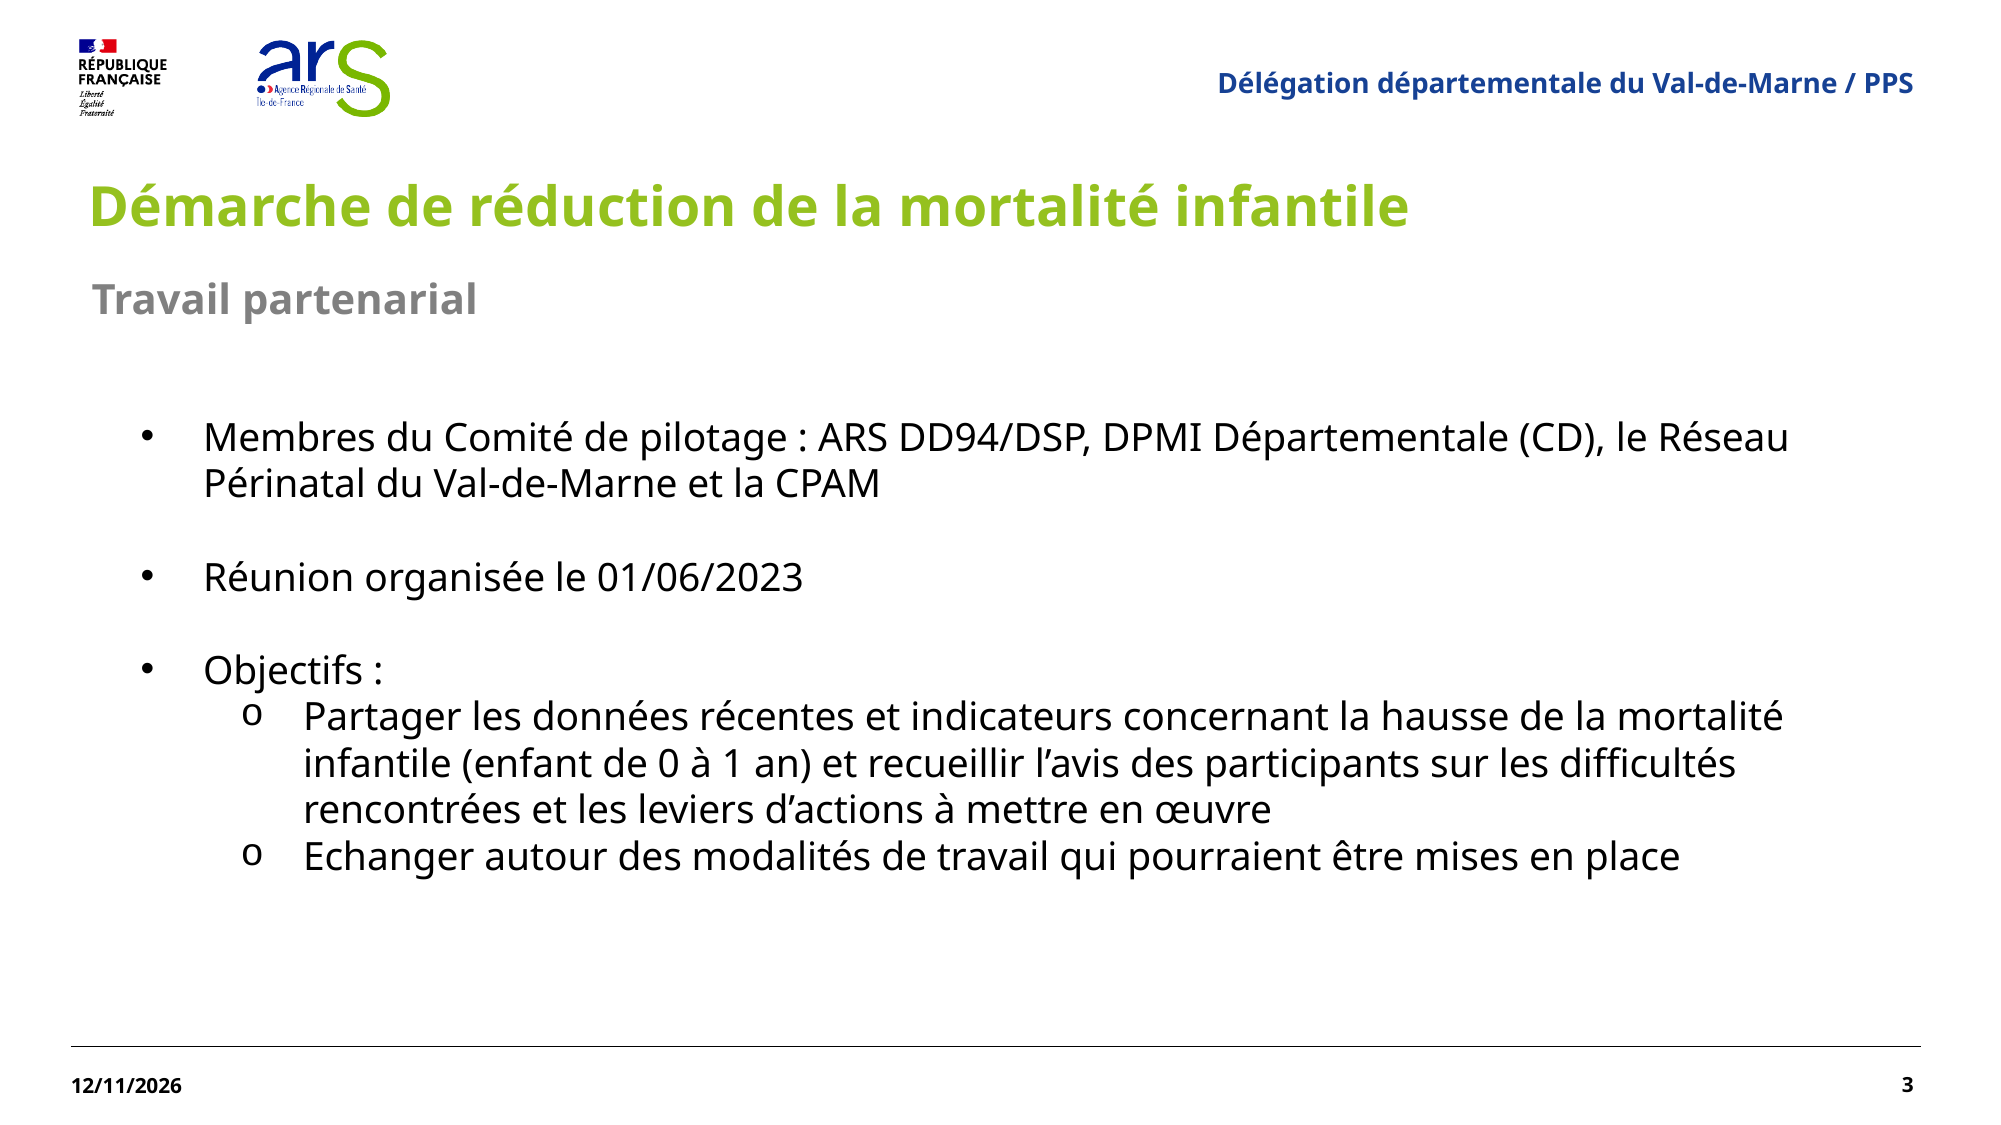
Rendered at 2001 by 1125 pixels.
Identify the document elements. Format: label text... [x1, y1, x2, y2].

picture [256, 40, 390, 117]
footer Délégation départementale du Val-de-Marne / PPS [627, 42, 1914, 122]
picture [63, 23, 182, 142]
text_box Membres du Comité de pilotage : ARS DD94/DSP, DPMI Départementale (CD), le Réseau Périnatal du Val-de-Marne et la CPAM Réunion organisée le 01/06/2023 Objectifs : Partager les données récentes et indicateurs concernant la hausse de la mortalité infantile (enfant de 0 à 1 an) et recueillir l’avis des participants sur les difficultés rencontrées et les leviers d’actions à mettre en œuvre Echanger autour des modalités de travail qui pourraient être mises en place [125, 404, 1859, 886]
list Travail partenarial [70, 273, 1914, 327]
title Démarche de réduction de la mortalité infantile [70, 149, 1914, 268]
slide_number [70, 1049, 336, 1125]
slide_number 3 [1618, 1046, 1914, 1125]
